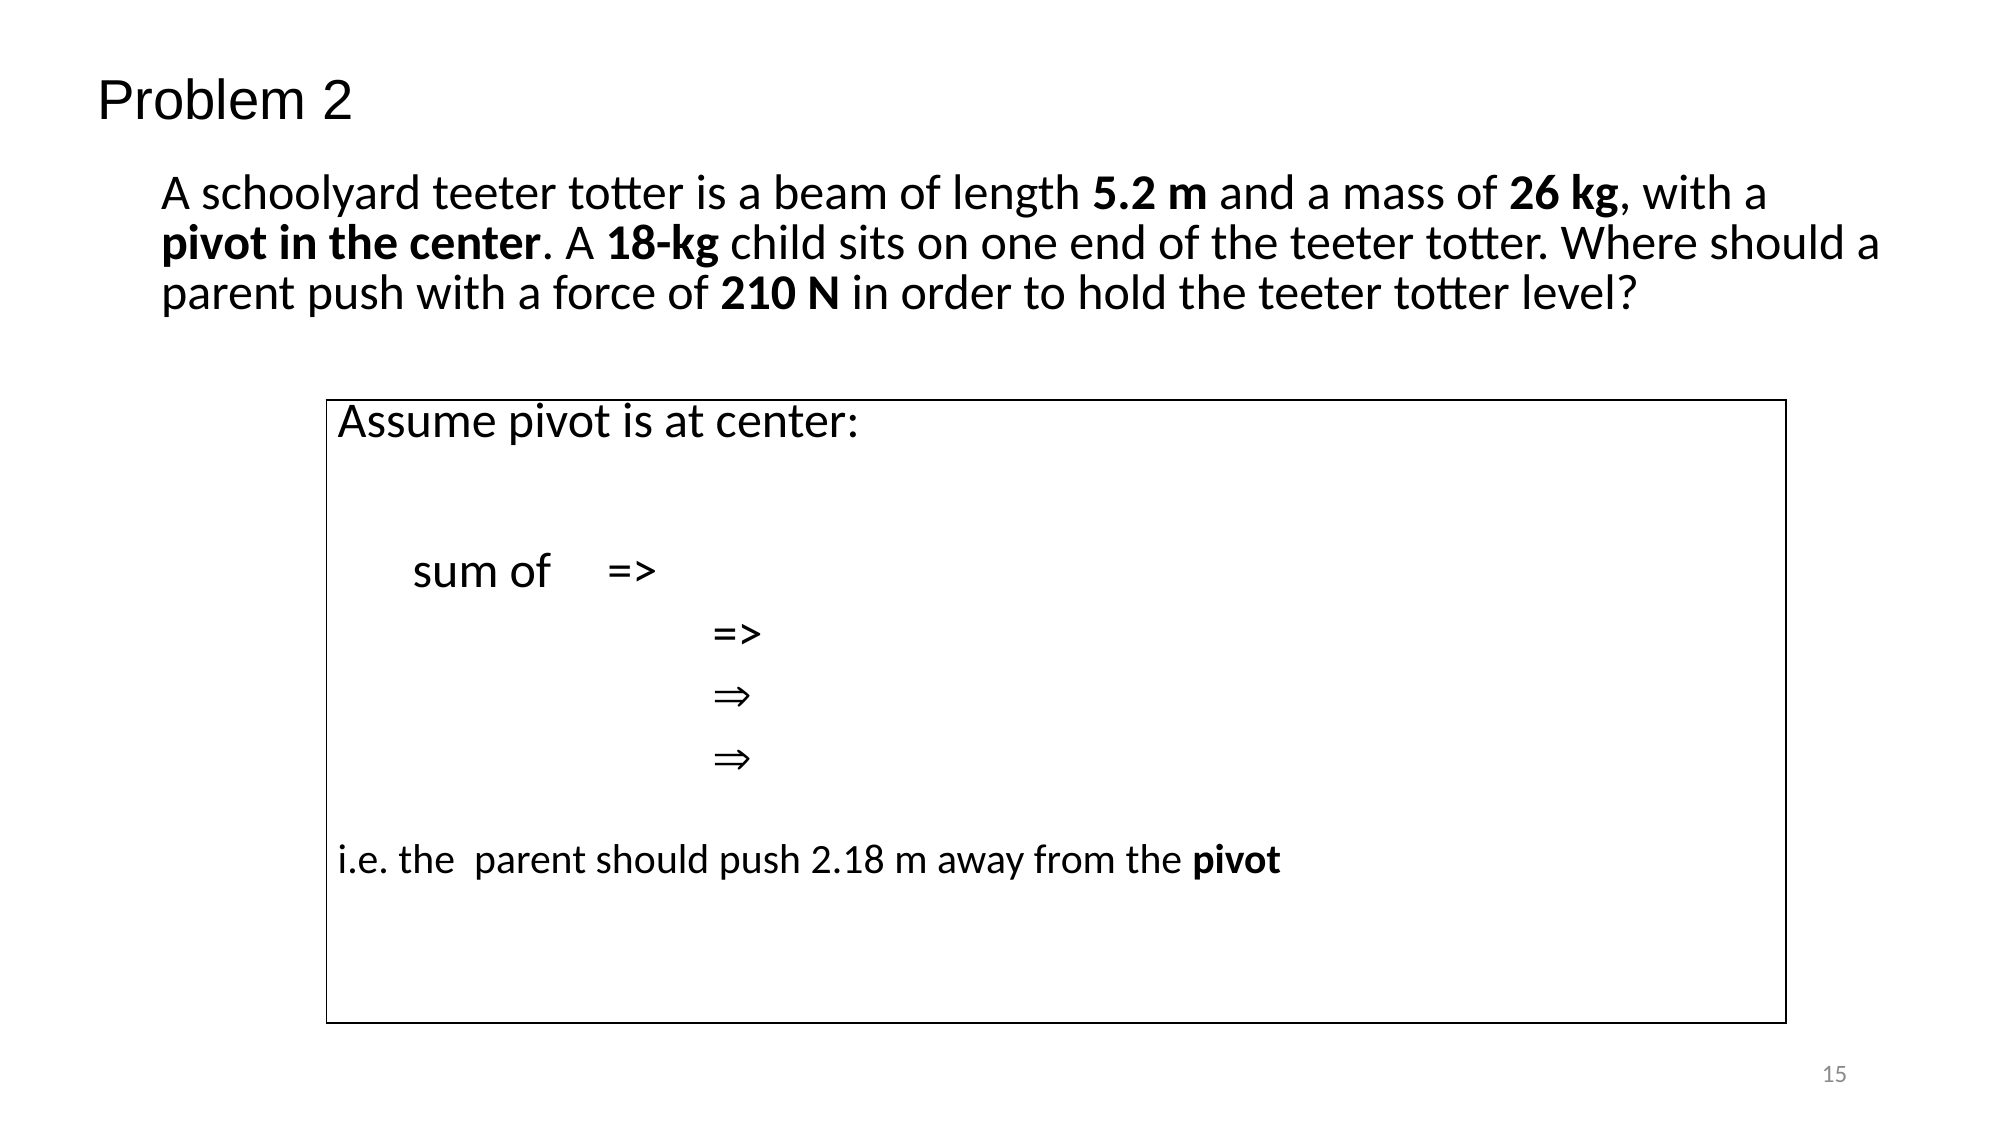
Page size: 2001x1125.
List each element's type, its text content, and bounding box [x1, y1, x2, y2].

text_box [109, 190, 1923, 472]
text_box Problem 2 [97, 63, 1022, 141]
table_header A schoolyard teeter totter is a beam of length 5.2 m and a mass of 26 kg, with a pivot in the center. A 18-kg child sits on one end of the teeter totter. Where should a parent push with a force of 210 N in order to hold the teeter totter level? [151, 173, 1892, 367]
slide_number 15 [1412, 1042, 1863, 1103]
